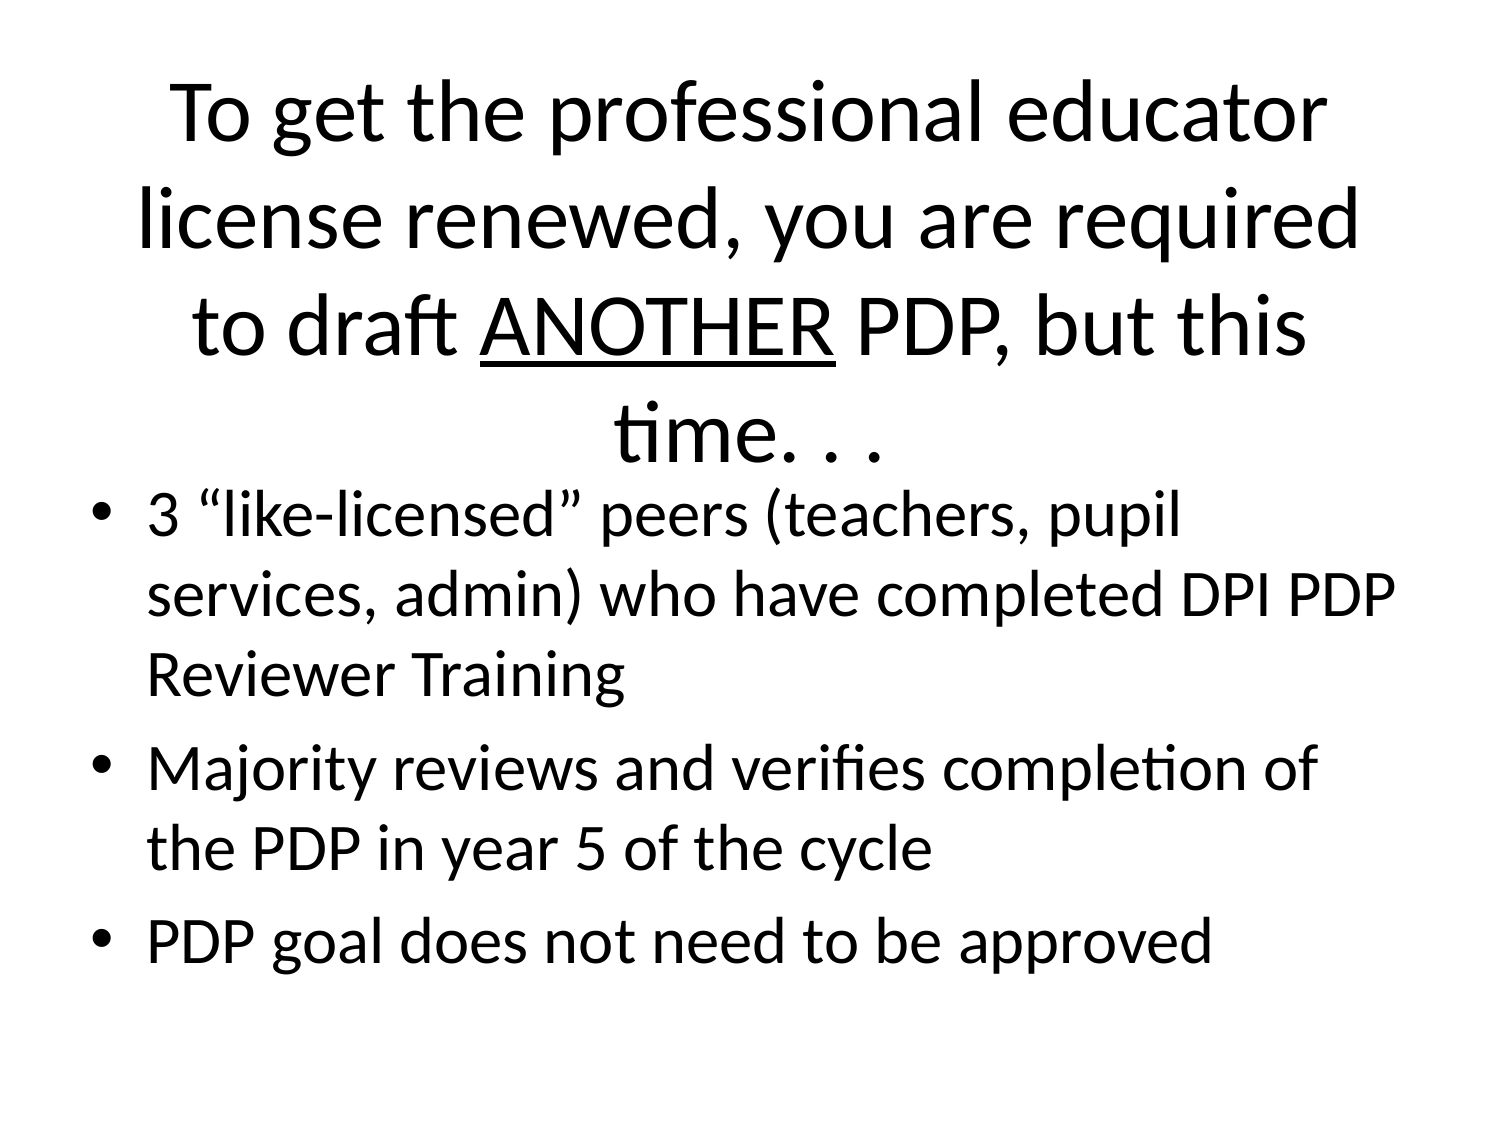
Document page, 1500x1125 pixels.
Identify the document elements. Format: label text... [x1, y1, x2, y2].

list 3 “like-licensed” peers (teachers, pupil services, admin) who have completed DPI PDP Reviewer Training Majority reviews and verifies completion of the PDP in year 5 of the cycle PDP goal does not need to be approved [75, 462, 1425, 1005]
title To get the professional educator license renewed, you are required to draft ANOTHER PDP, but this time. . . [75, 45, 1425, 462]
